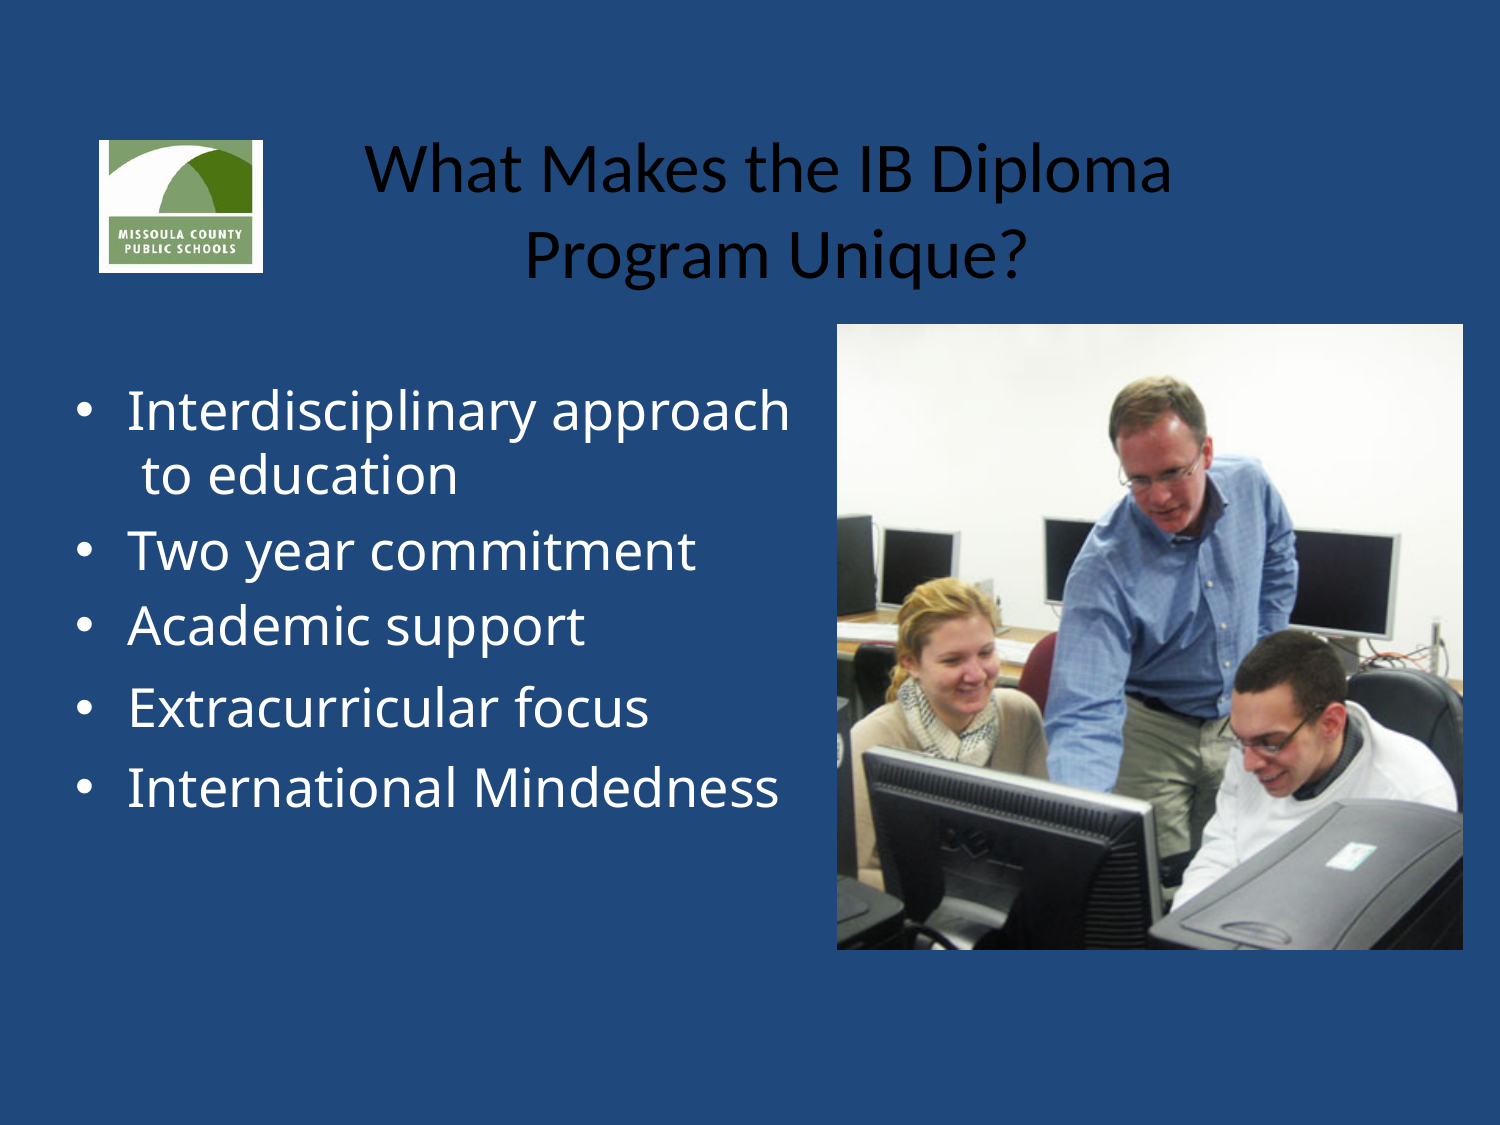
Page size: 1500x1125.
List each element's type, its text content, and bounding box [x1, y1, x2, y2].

title What Makes the IB Diploma Program Unique? [174, 113, 1382, 301]
picture [837, 324, 1463, 951]
picture [99, 140, 263, 274]
list Interdisciplinary approach to education Two year commitment Academic support Extracurricular focus International Mindedness [60, 368, 832, 907]
